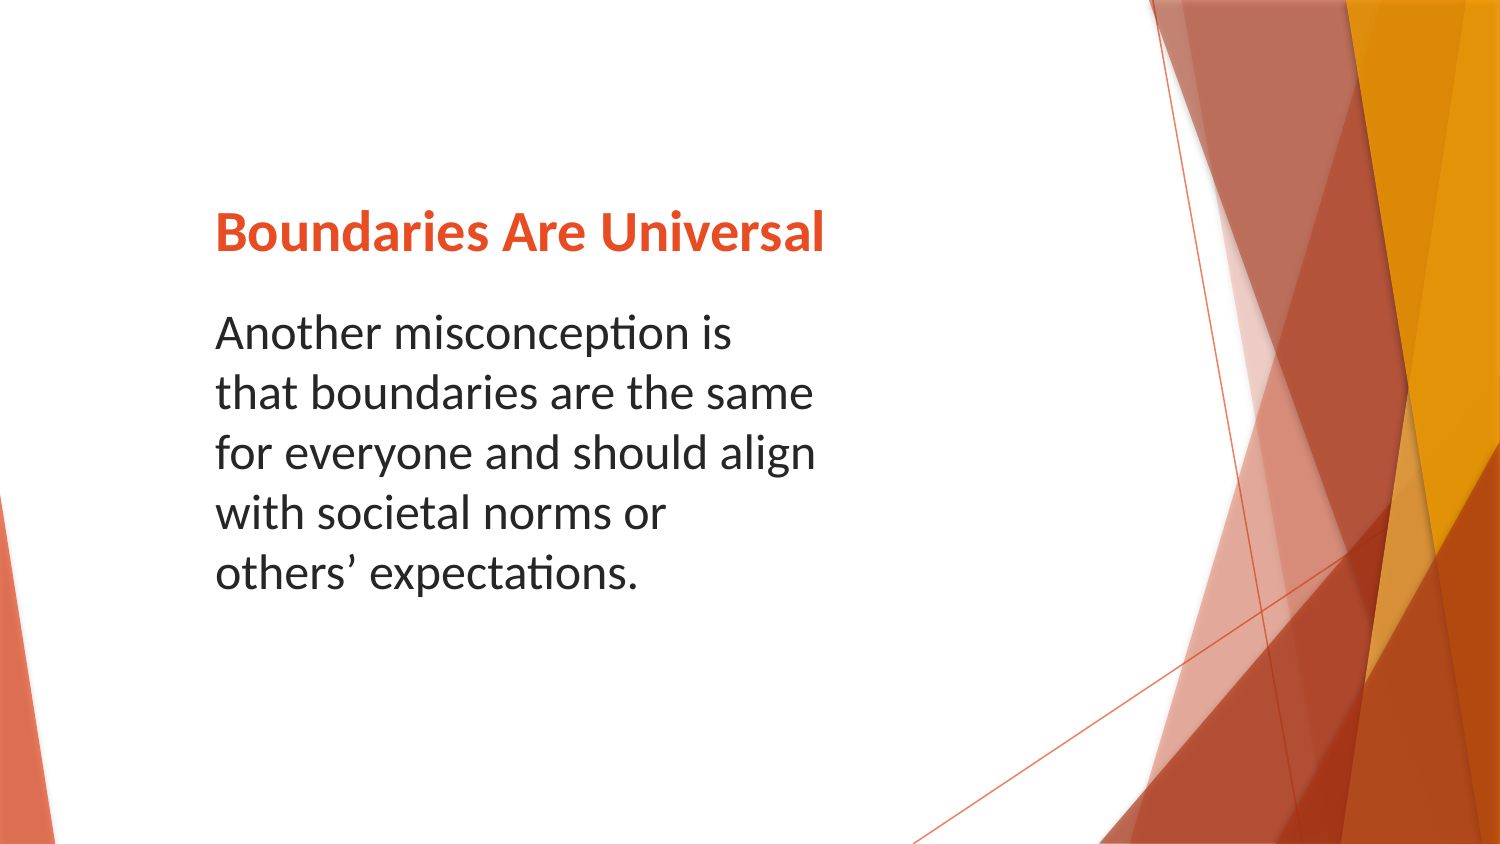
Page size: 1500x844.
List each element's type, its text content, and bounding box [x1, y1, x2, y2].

list Another misconception is that boundaries are the same for everyone and should align with societal norms or others’ expectations. [200, 291, 833, 718]
title Boundaries Are Universal [200, 185, 1258, 285]
